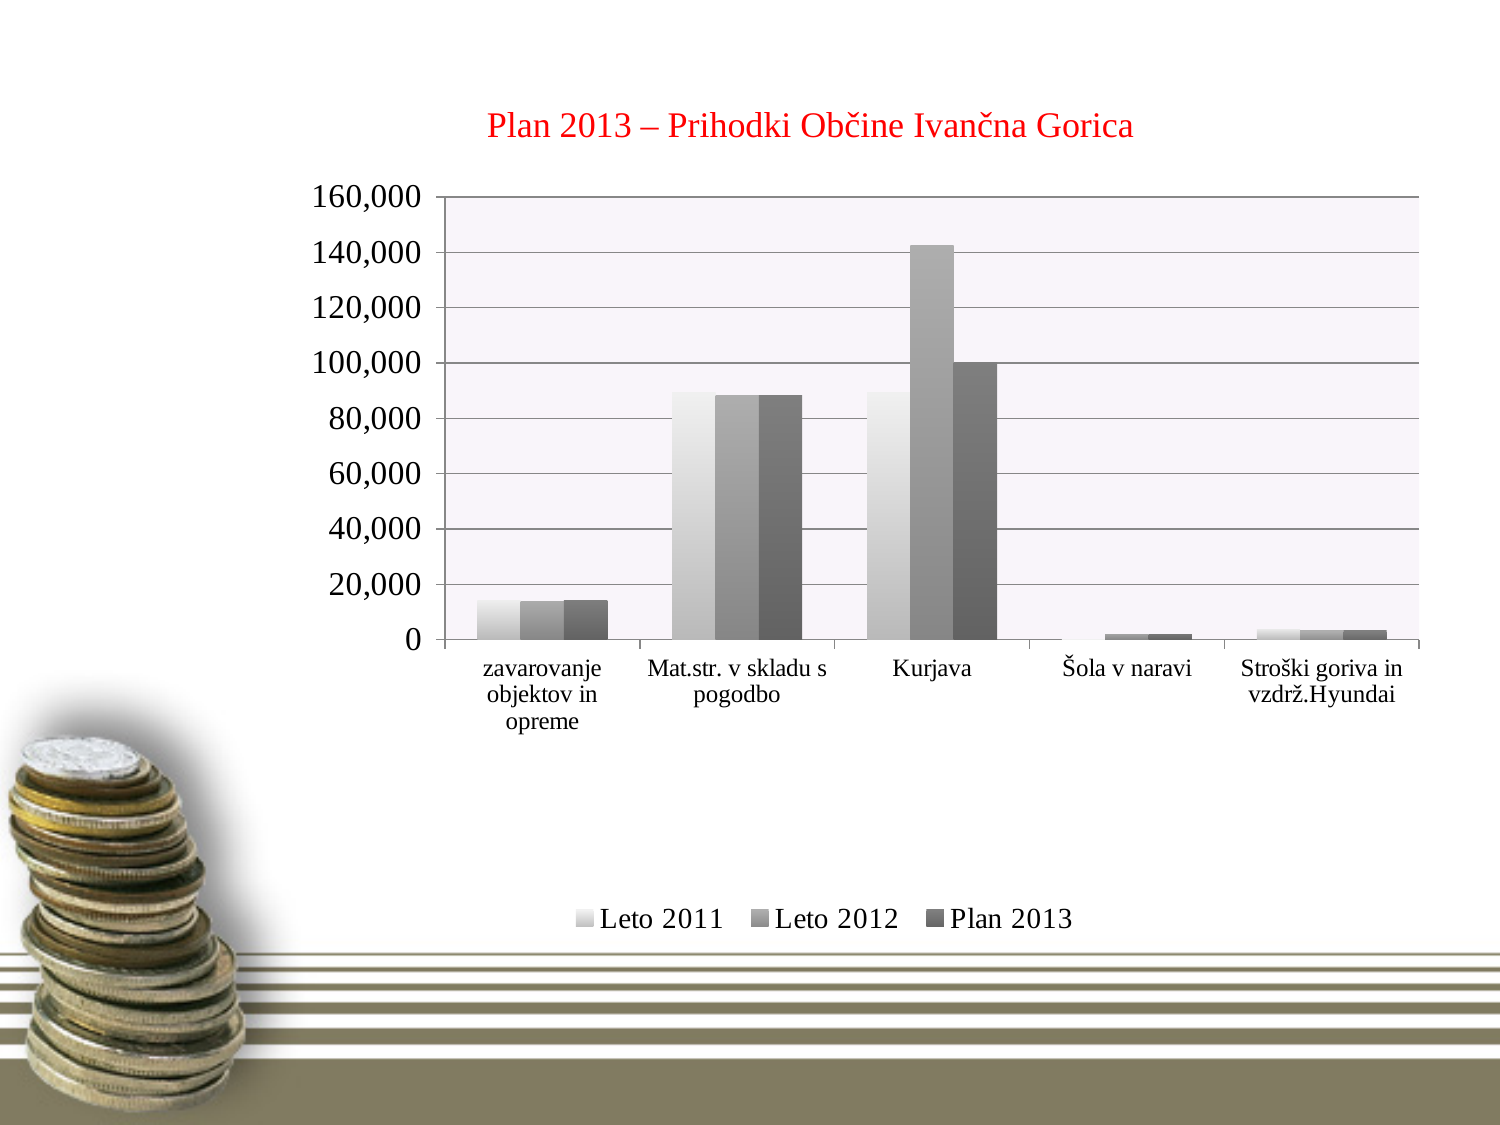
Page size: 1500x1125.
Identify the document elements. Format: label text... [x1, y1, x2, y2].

chart [187, 175, 1430, 950]
title Plan 2013 – Prihodki Občine Ivančna Gorica [234, 93, 1388, 174]
picture [0, 0, 1500, 1125]
